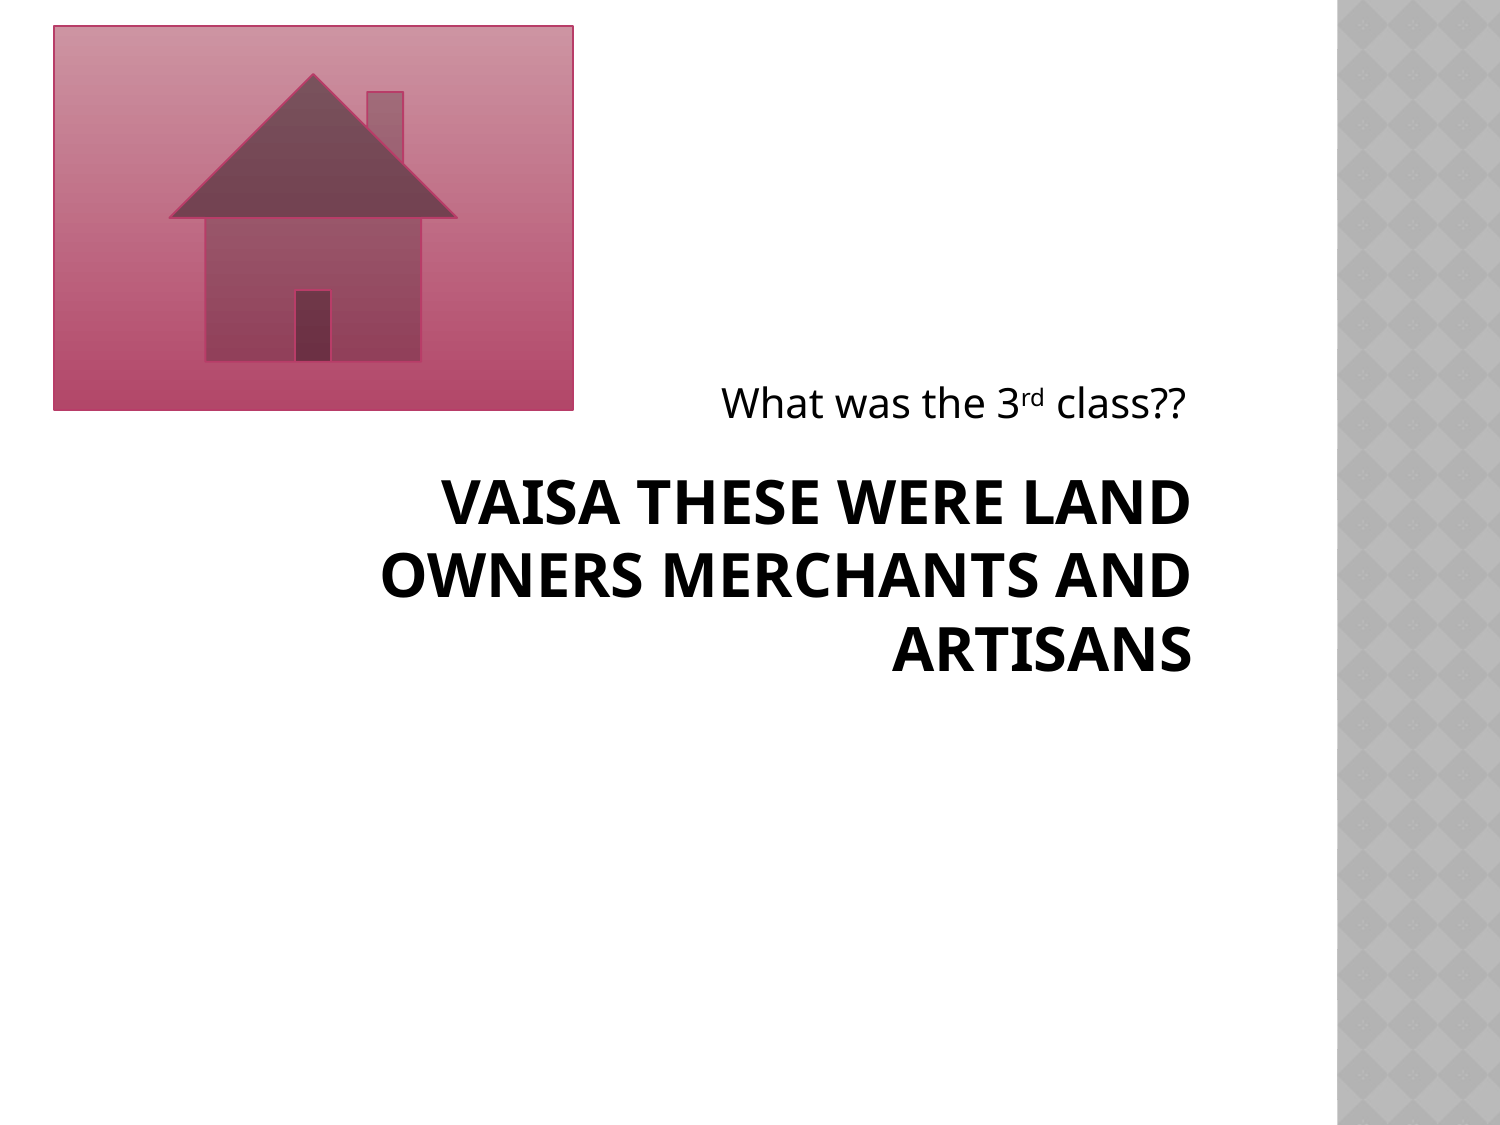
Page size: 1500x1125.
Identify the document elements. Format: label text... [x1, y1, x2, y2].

list What was the 3rd class?? [174, 312, 1202, 435]
title Vaisa these were land owners merchants and artisans [174, 462, 1202, 687]
text_box [53, 25, 574, 411]
